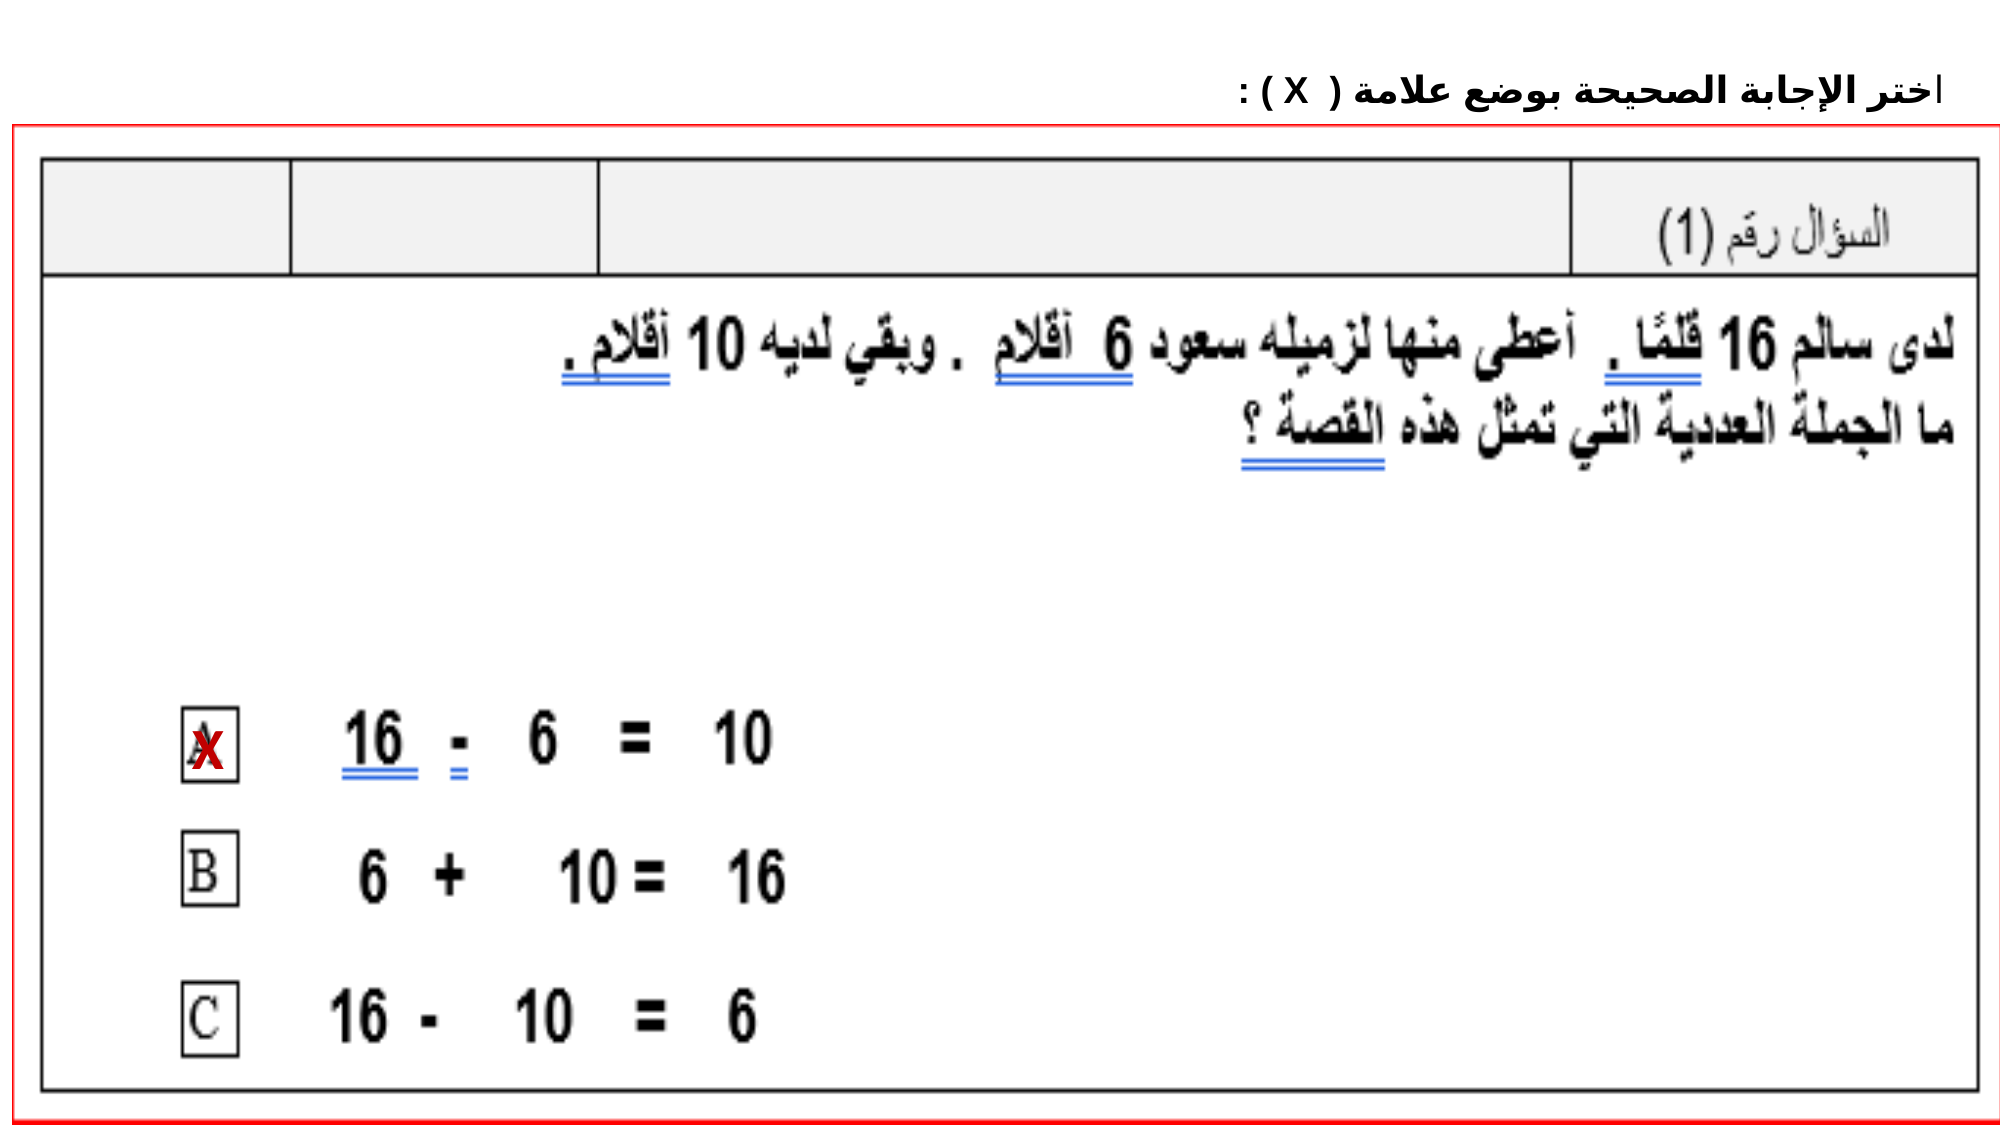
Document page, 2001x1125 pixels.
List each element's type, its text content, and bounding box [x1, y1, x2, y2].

text_box اختر الإجابة الصحيحة بوضع علامة ( X ) : [784, 59, 1959, 124]
picture [12, 124, 2000, 1125]
